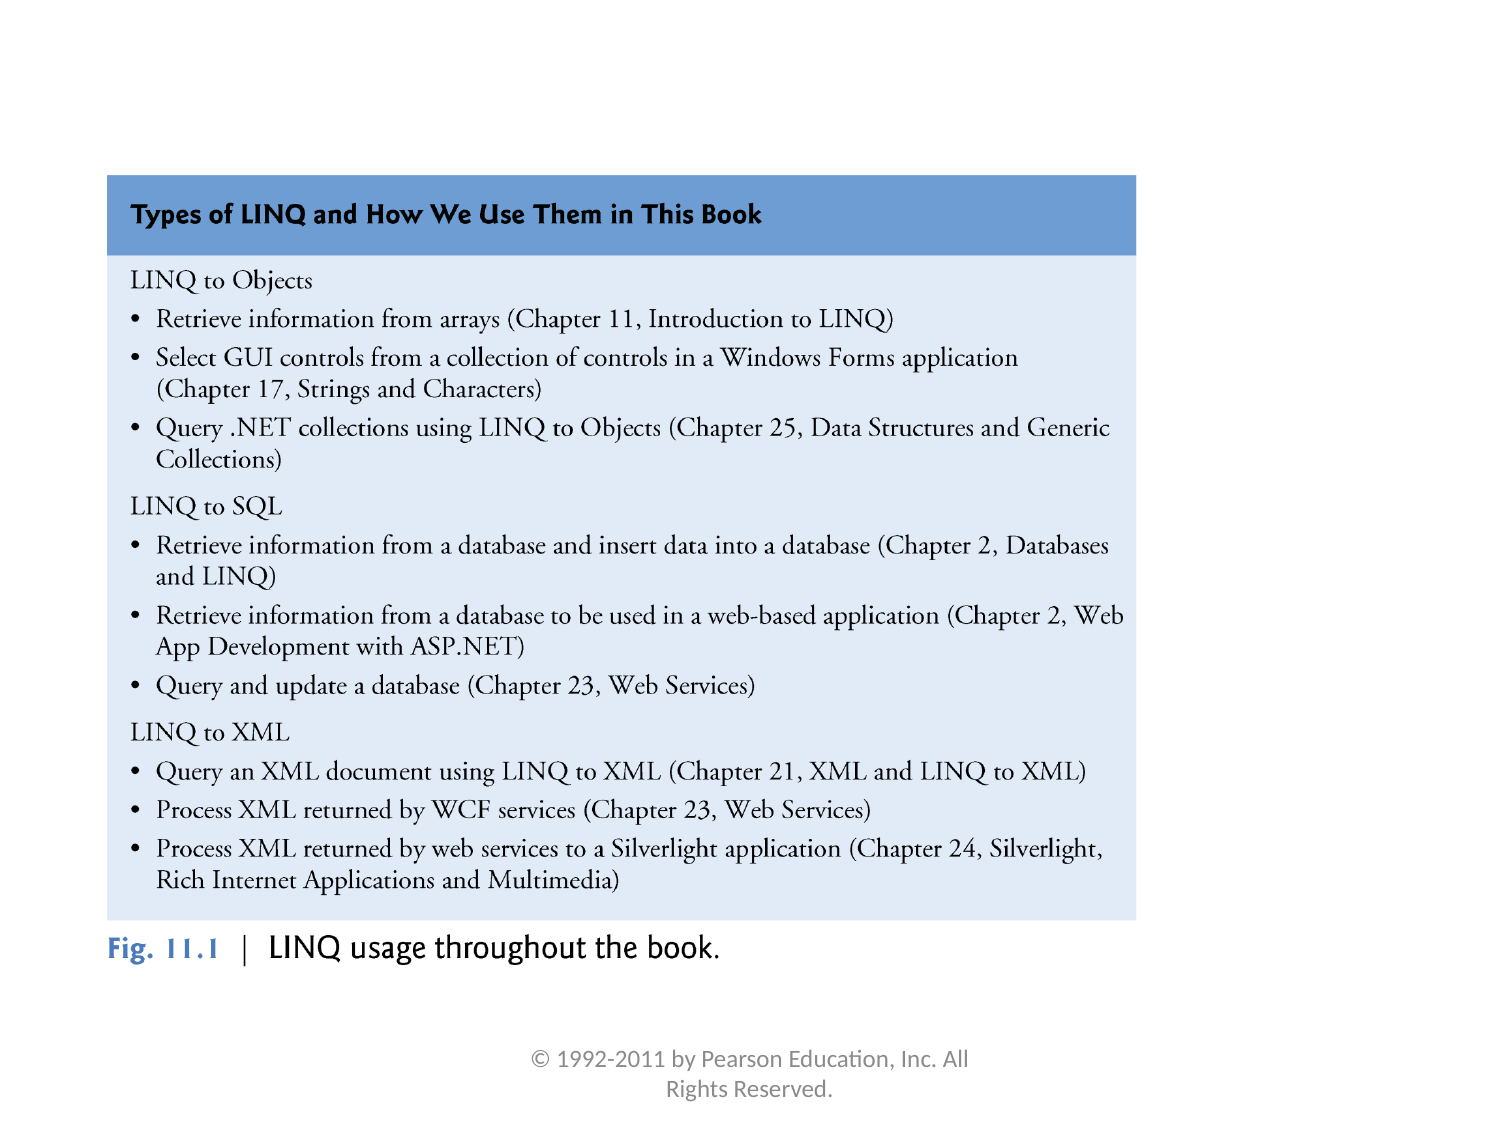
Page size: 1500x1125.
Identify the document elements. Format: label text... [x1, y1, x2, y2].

footer © 1992-2011 by Pearson Education, Inc. All Rights Reserved. [512, 1042, 988, 1103]
picture [0, 106, 1500, 1018]
